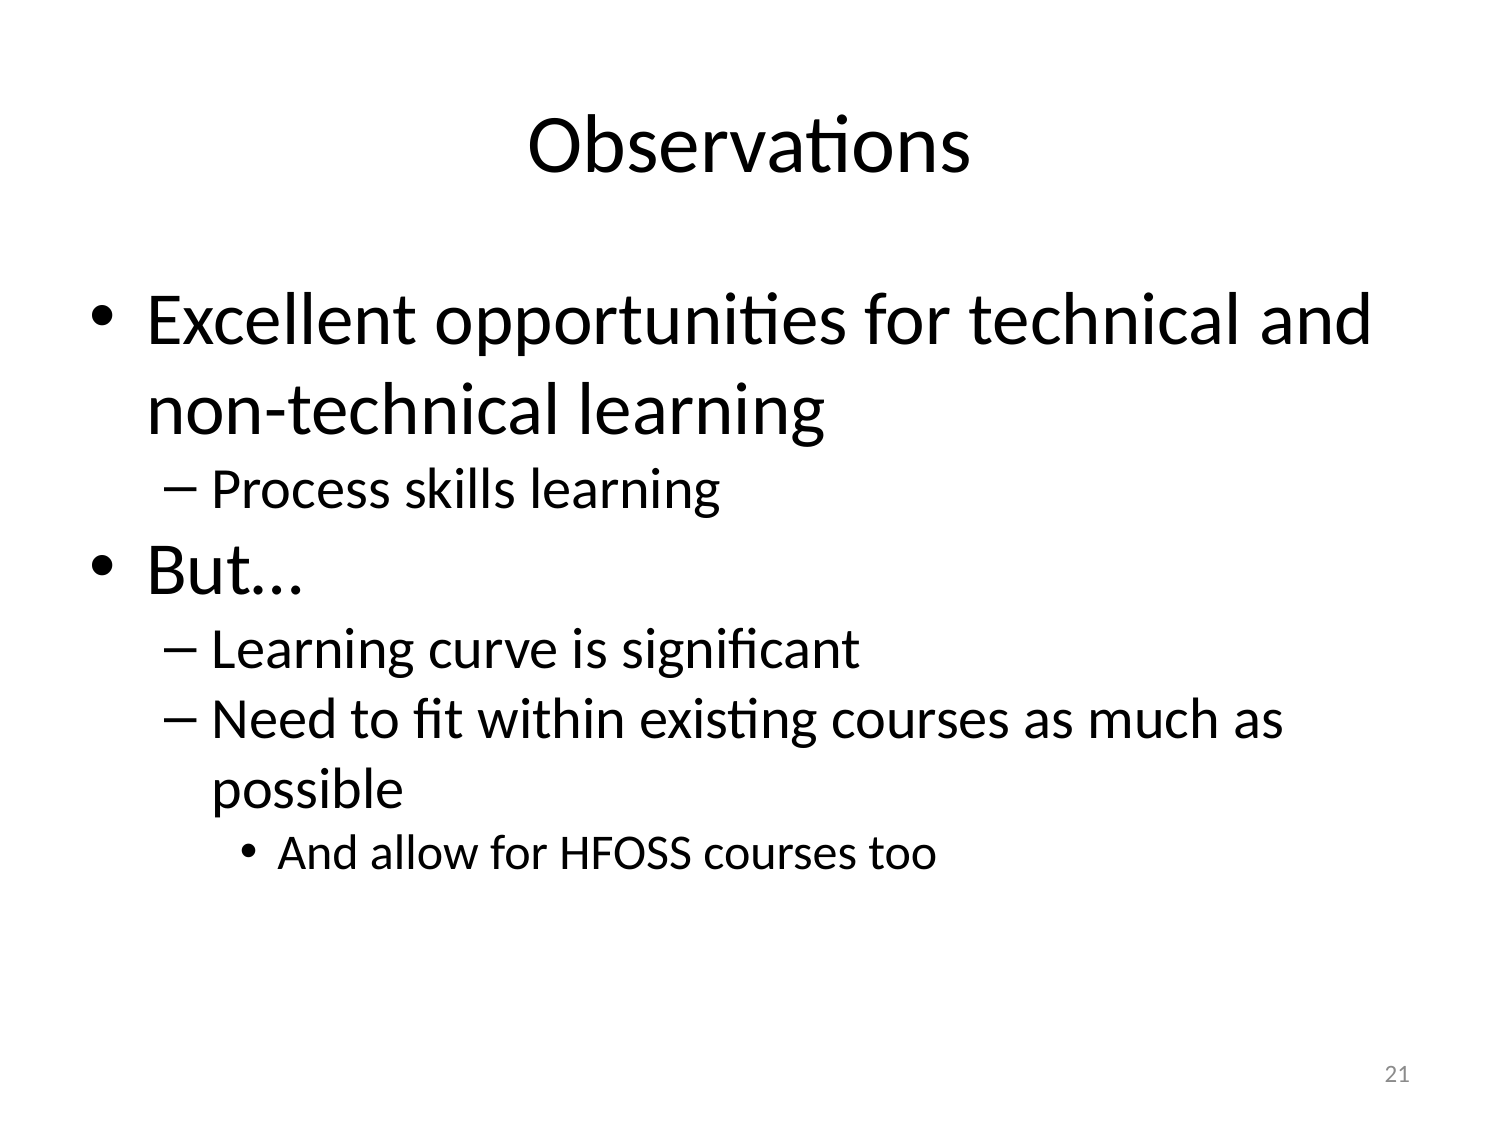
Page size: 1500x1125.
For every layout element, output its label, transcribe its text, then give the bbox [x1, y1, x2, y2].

text_box Excellent opportunities for technical and non-technical learning Process skills learning But… Learning curve is significant Need to fit within existing courses as much as possible And allow for HFOSS courses too [75, 262, 1425, 1005]
text_box 21 [1074, 1042, 1425, 1103]
text_box Observations [75, 45, 1425, 233]
